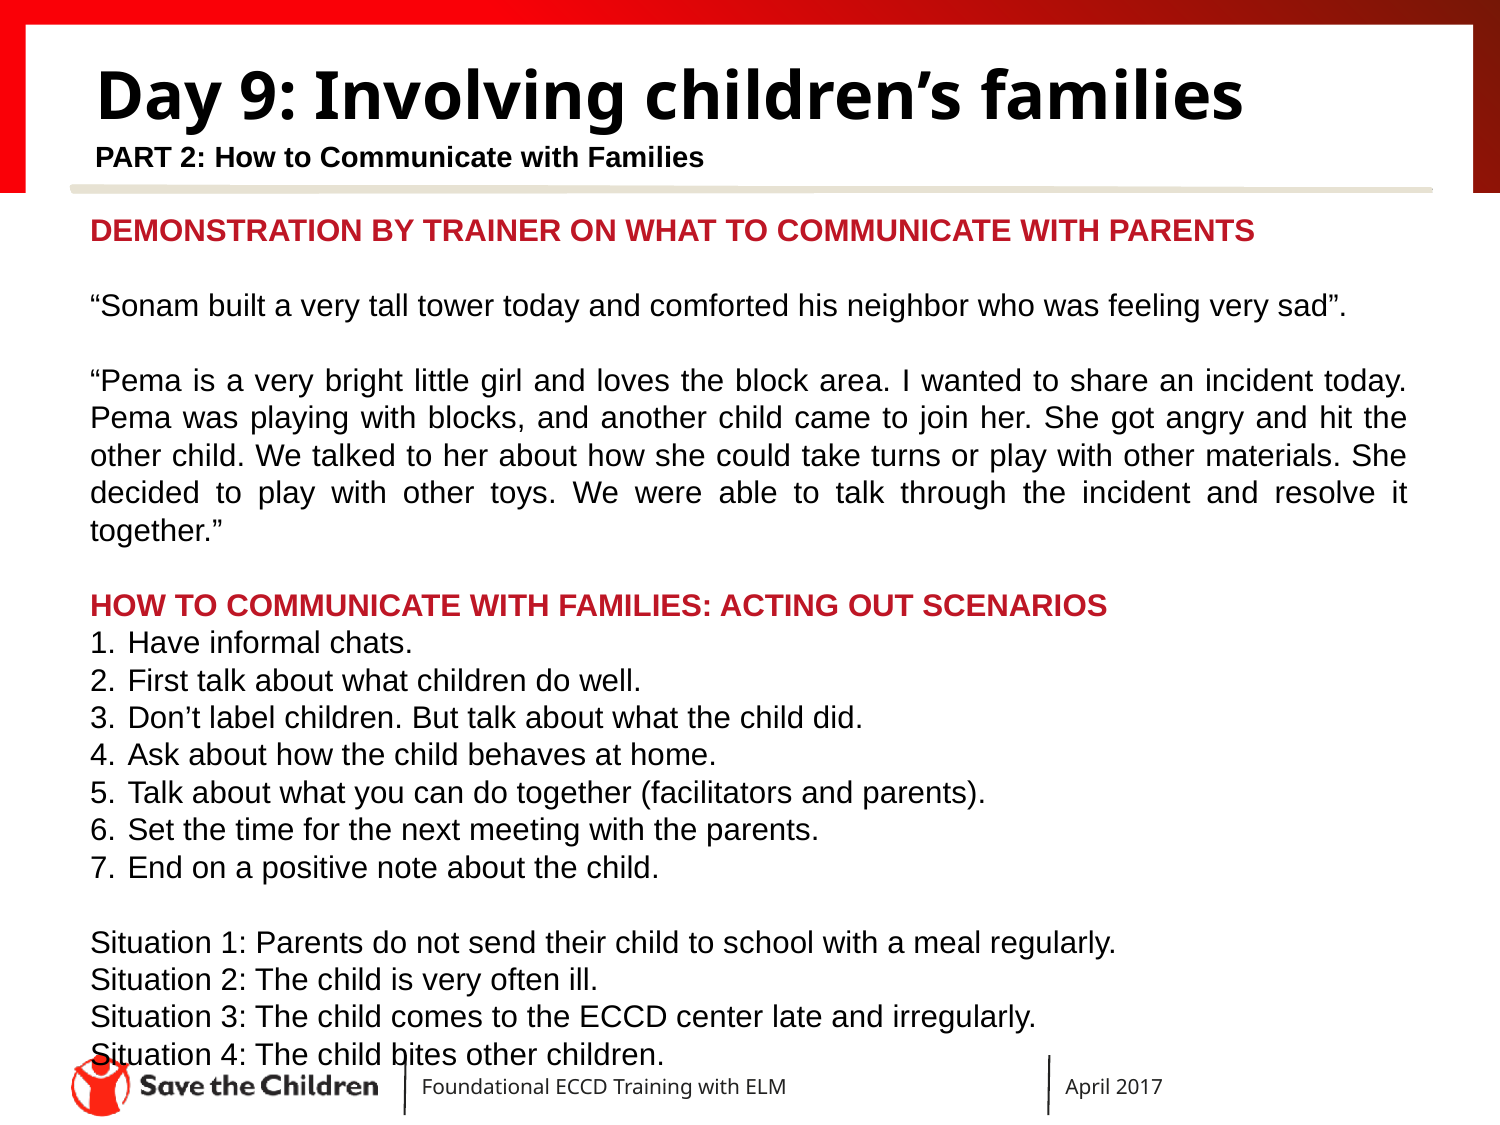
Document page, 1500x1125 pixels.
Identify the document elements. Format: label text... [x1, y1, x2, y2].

text_box DEMONSTRATION BY TRAINER ON WHAT TO COMMUNICATE WITH PARENTS “Sonam built a very tall tower today and comforted his neighbor who was feeling very sad”. “Pema is a very bright little girl and loves the block area. I wanted to share an incident today. Pema was playing with blocks, and another child came to join her. She got angry and hit the other child. We talked to her about how she could take turns or play with other materials. She decided to play with other toys. We were able to talk through the incident and resolve it together.” HOW TO COMMUNICATE WITH FAMILIES: ACTING OUT SCENARIOS Have informal chats. First talk about what children do well. Don’t label children. But talk about what the child did. Ask about how the child behaves at home. Talk about what you can do together (facilitators and parents). Set the time for the next meeting with the parents. End on a positive note about the child. Situation 1: Parents do not send their child to school with a meal regularly. Situation 2: The child is very often ill. Situation 3: The child comes to the ECCD center late and irregularly. Situation 4: The child bites other children. [75, 195, 1425, 1087]
text_box Foundational ECCD Training with ELM [414, 1087, 1042, 1107]
picture [71, 1054, 378, 1117]
text_box April 2017 [1057, 1087, 1398, 1107]
title Day 9: Involving children’s families PART 2: How to Communicate with Families [86, 45, 1414, 182]
picture [69, 184, 1433, 194]
